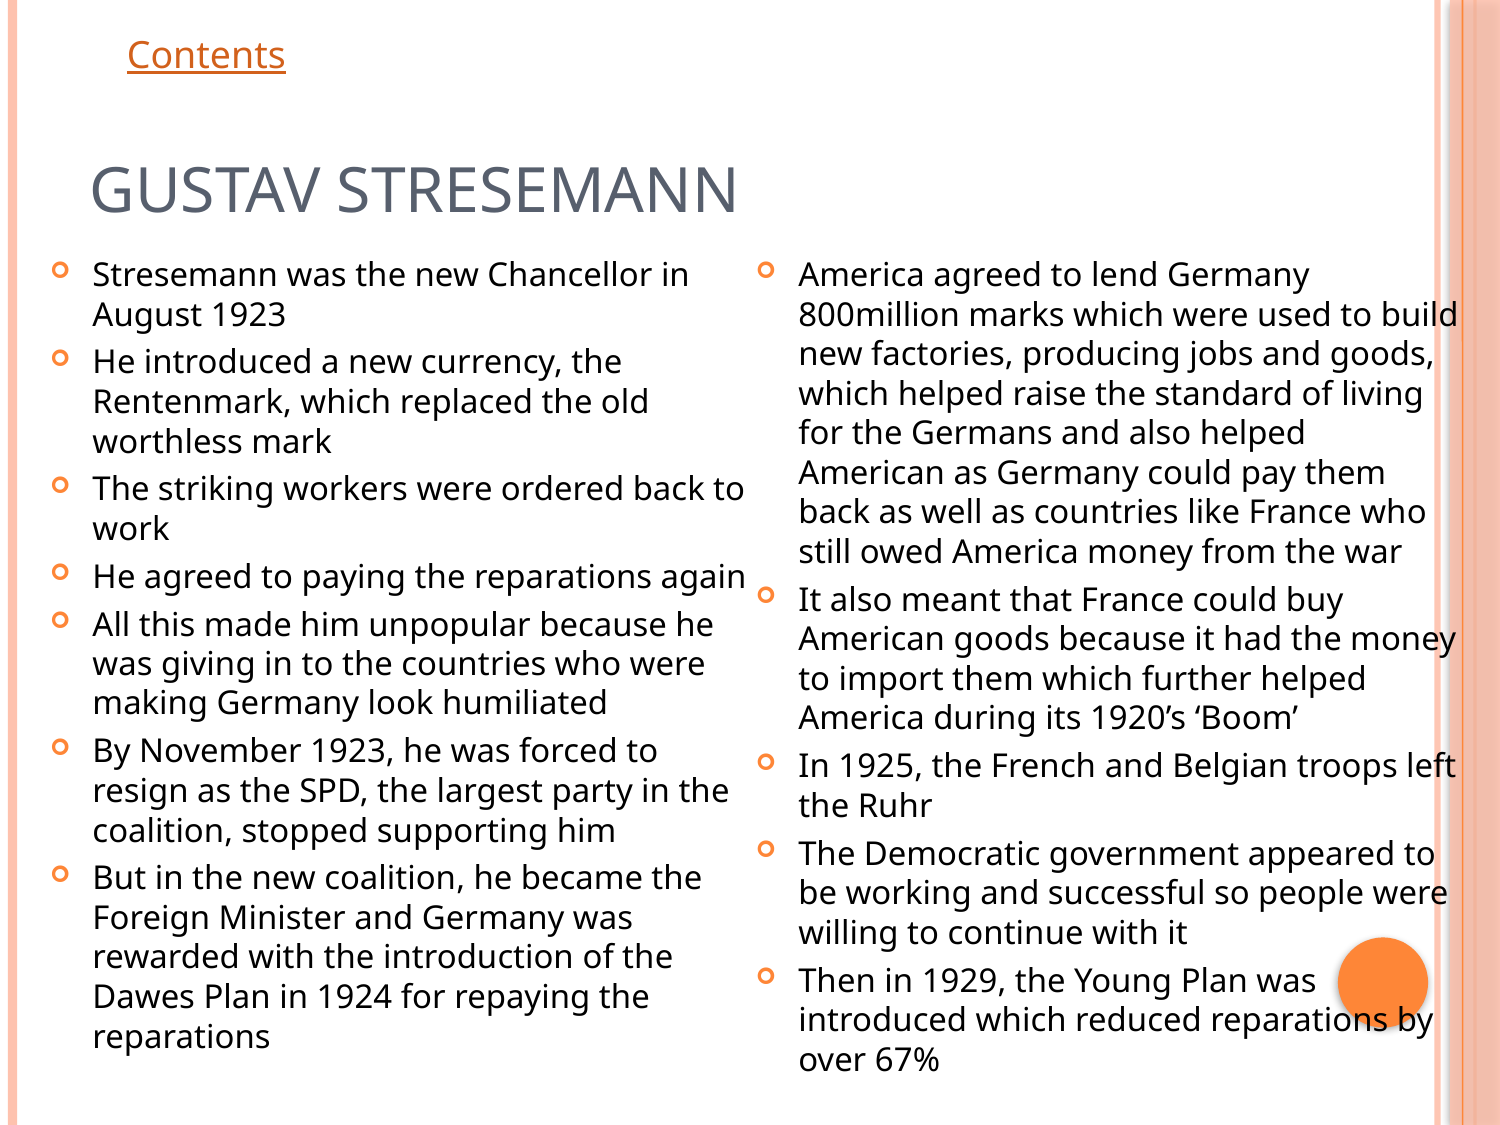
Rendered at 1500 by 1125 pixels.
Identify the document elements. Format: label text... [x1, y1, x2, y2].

list Stresemann was the new Chancellor in August 1923 He introduced a new currency, the Rentenmark, which replaced the old worthless mark The striking workers were ordered back to work He agreed to paying the reparations again All this made him unpopular because he was giving in to the countries who were making Germany look humiliated By November 1923, he was forced to resign as the SPD, the largest party in the coalition, stopped supporting him But in the new coalition, he became the Foreign Minister and Germany was rewarded with the introduction of the Dawes Plan in 1924 for repaying the reparations America agreed to lend Germany 800million marks which were used to build new factories, producing jobs and goods, which helped raise the standard of living for the Germans and also helped American as Germany could pay them back as well as countries like France who still owed America money from the war It also meant that France could buy American goods because it had the money to import them which further helped America during its 1920’s ‘Boom’ In 1925, the French and Belgian troops left the Ruhr The Democratic government appeared to be working and successful so people were willing to continue with it Then in 1929, the Young Plan was introduced which reduced reparations by over 67% [34, 245, 1477, 1102]
title Gustav Stresemann [75, 45, 1300, 233]
